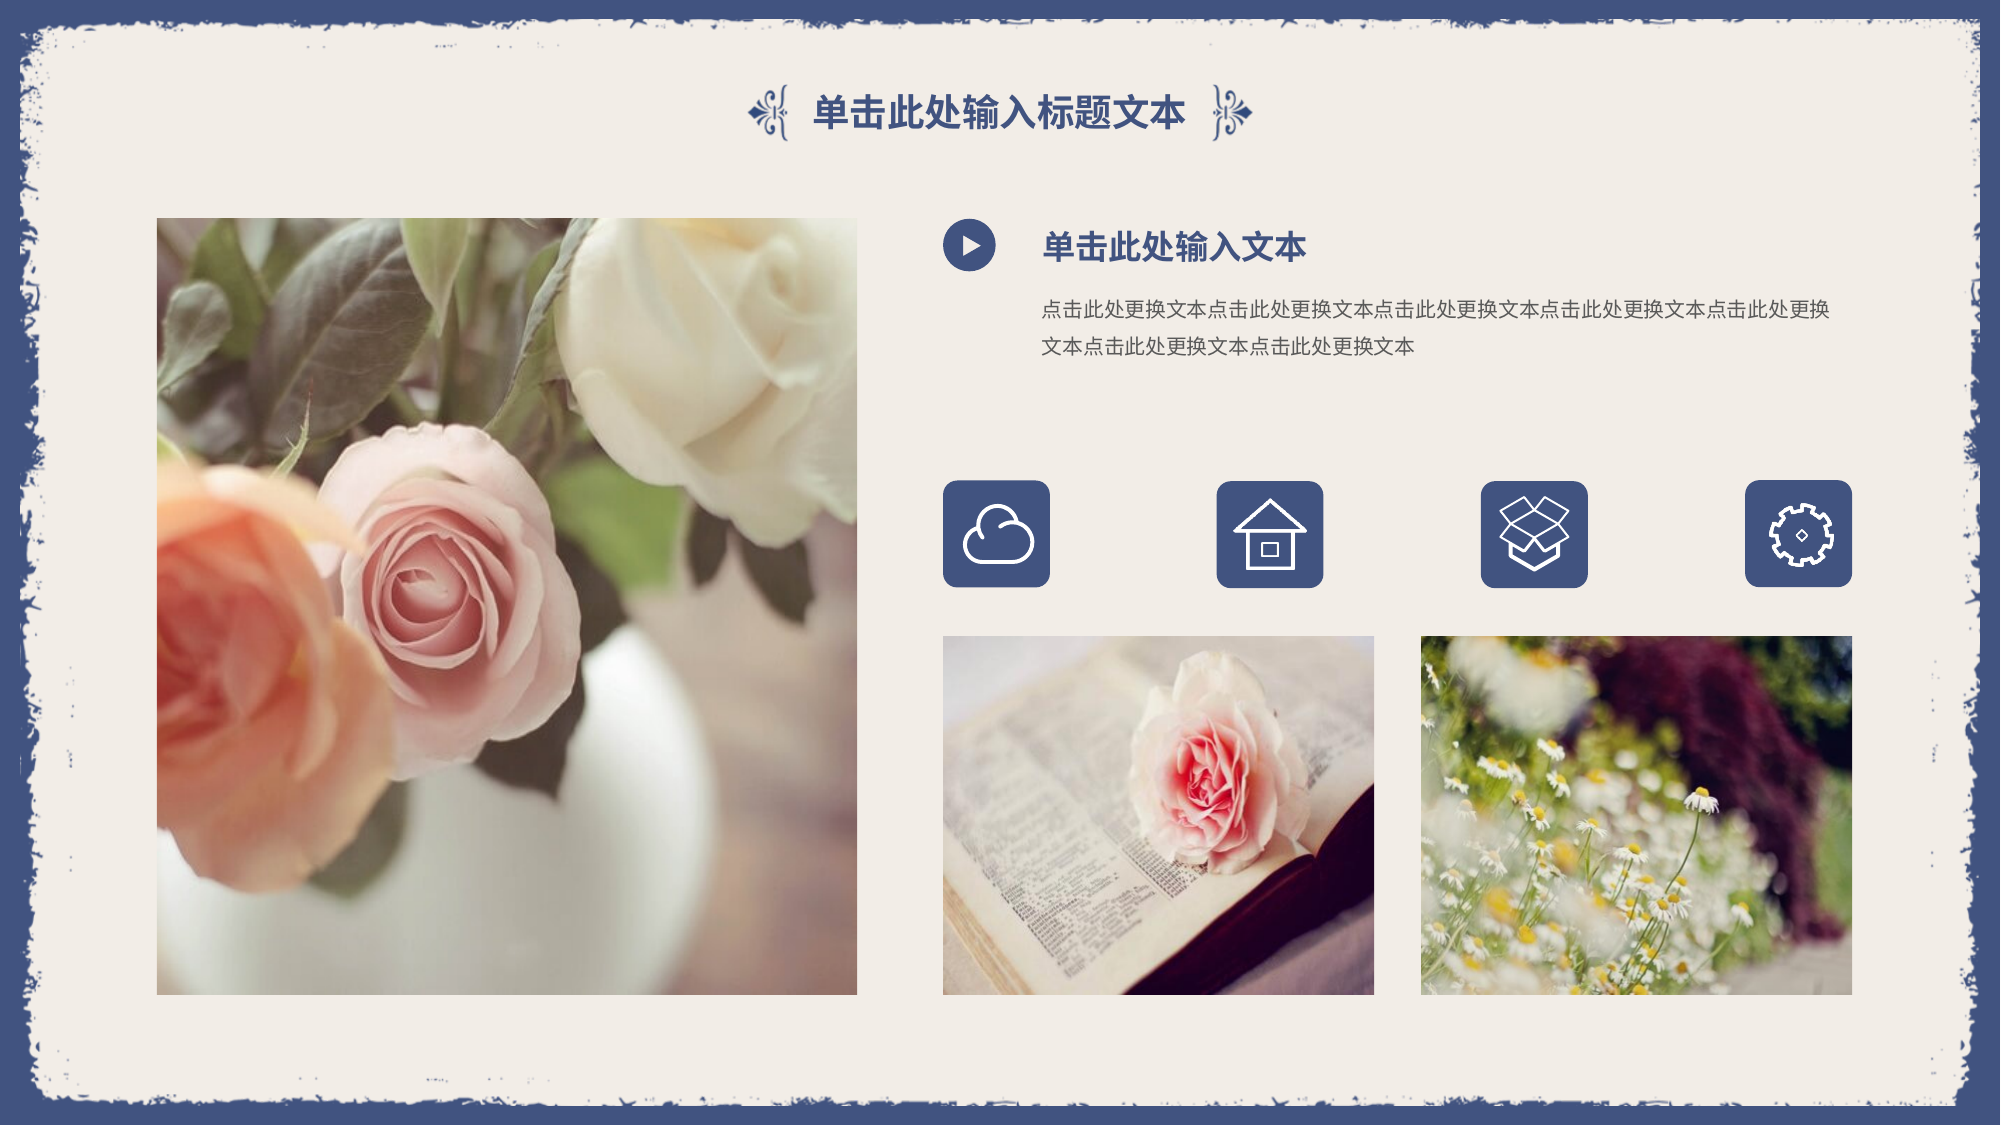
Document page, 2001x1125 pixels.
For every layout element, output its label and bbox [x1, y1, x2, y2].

text_box [1216, 481, 1324, 589]
text_box [1480, 481, 1588, 589]
picture [738, 93, 796, 134]
text_box [1745, 480, 1853, 588]
picture [1204, 93, 1262, 134]
text_box [943, 480, 1050, 588]
text_box [0, 6, 2000, 1119]
